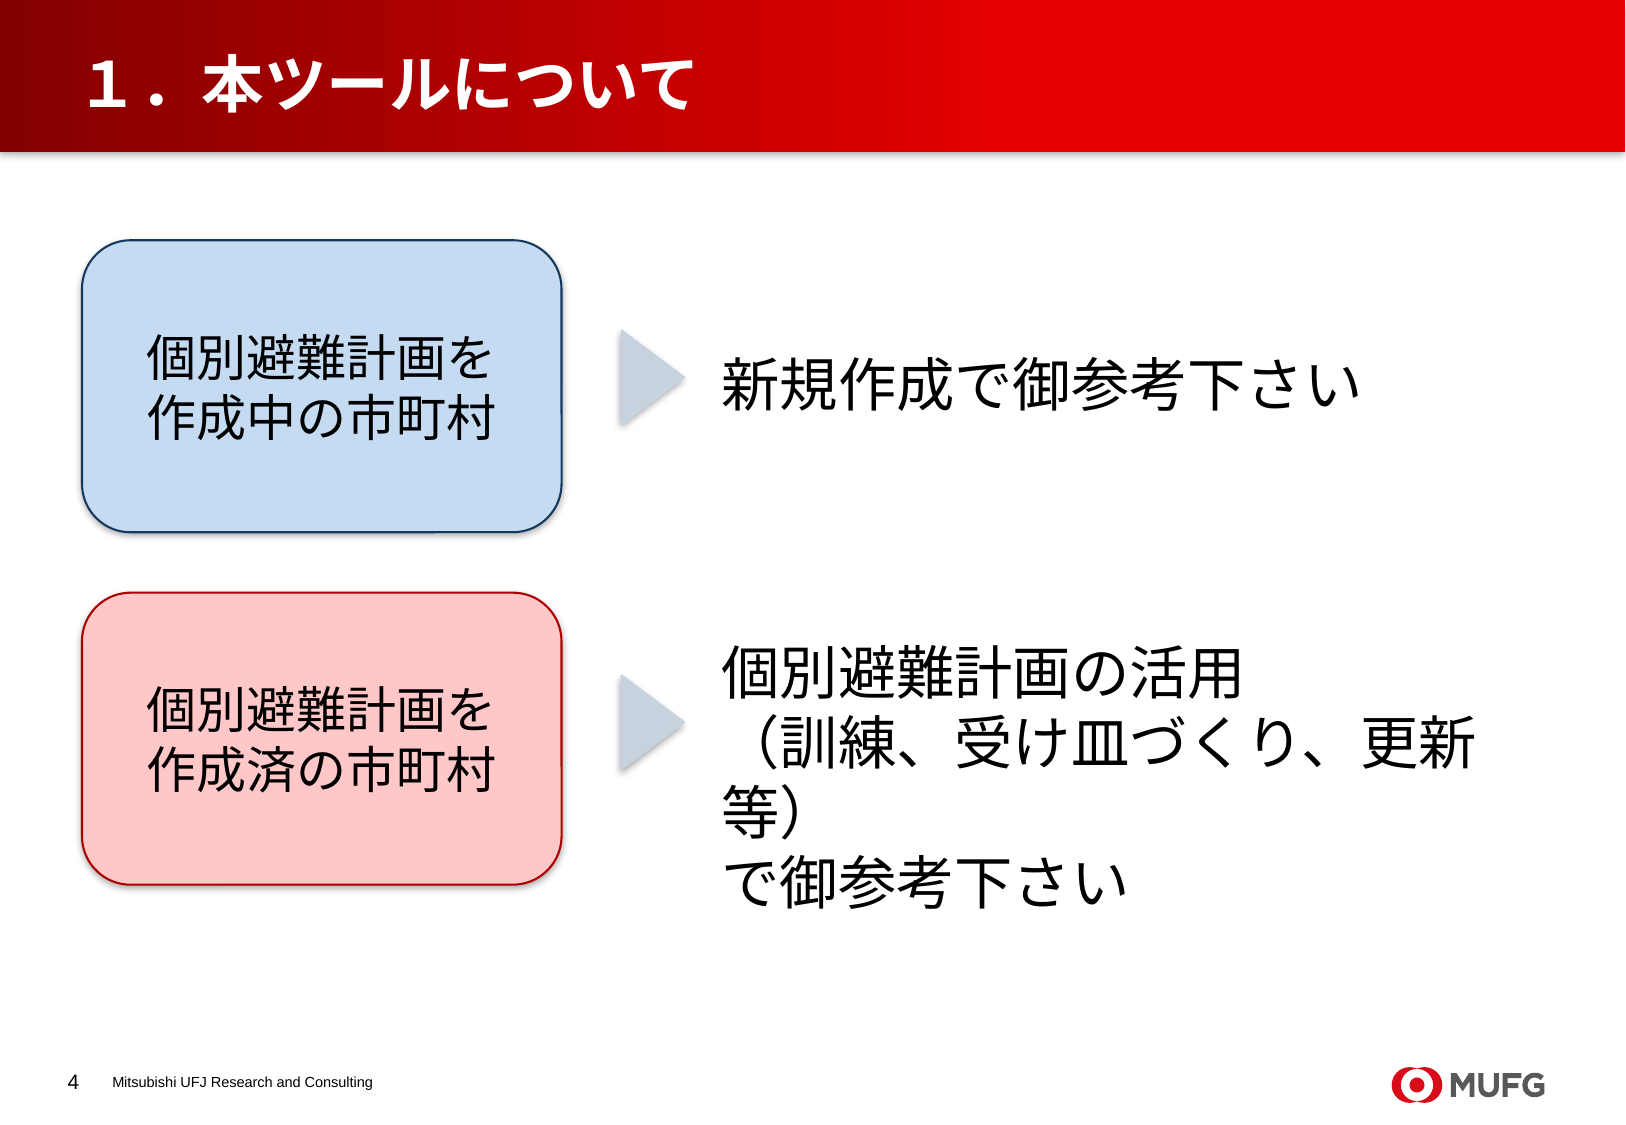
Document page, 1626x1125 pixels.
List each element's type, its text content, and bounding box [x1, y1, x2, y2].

text_box 個別避難計画の活用 （訓練、受け皿づくり、更新等） で御参考下さい [712, 626, 1566, 925]
text_box 個別避難計画を 作成中の市町村 [81, 239, 563, 534]
text_box [620, 329, 685, 425]
text_box [620, 674, 685, 770]
title １．本ツールについて [67, 42, 1557, 120]
text_box 個別避難計画を 作成済の市町村 [81, 591, 563, 886]
list 新規作成で御参考下さい [712, 339, 1474, 428]
